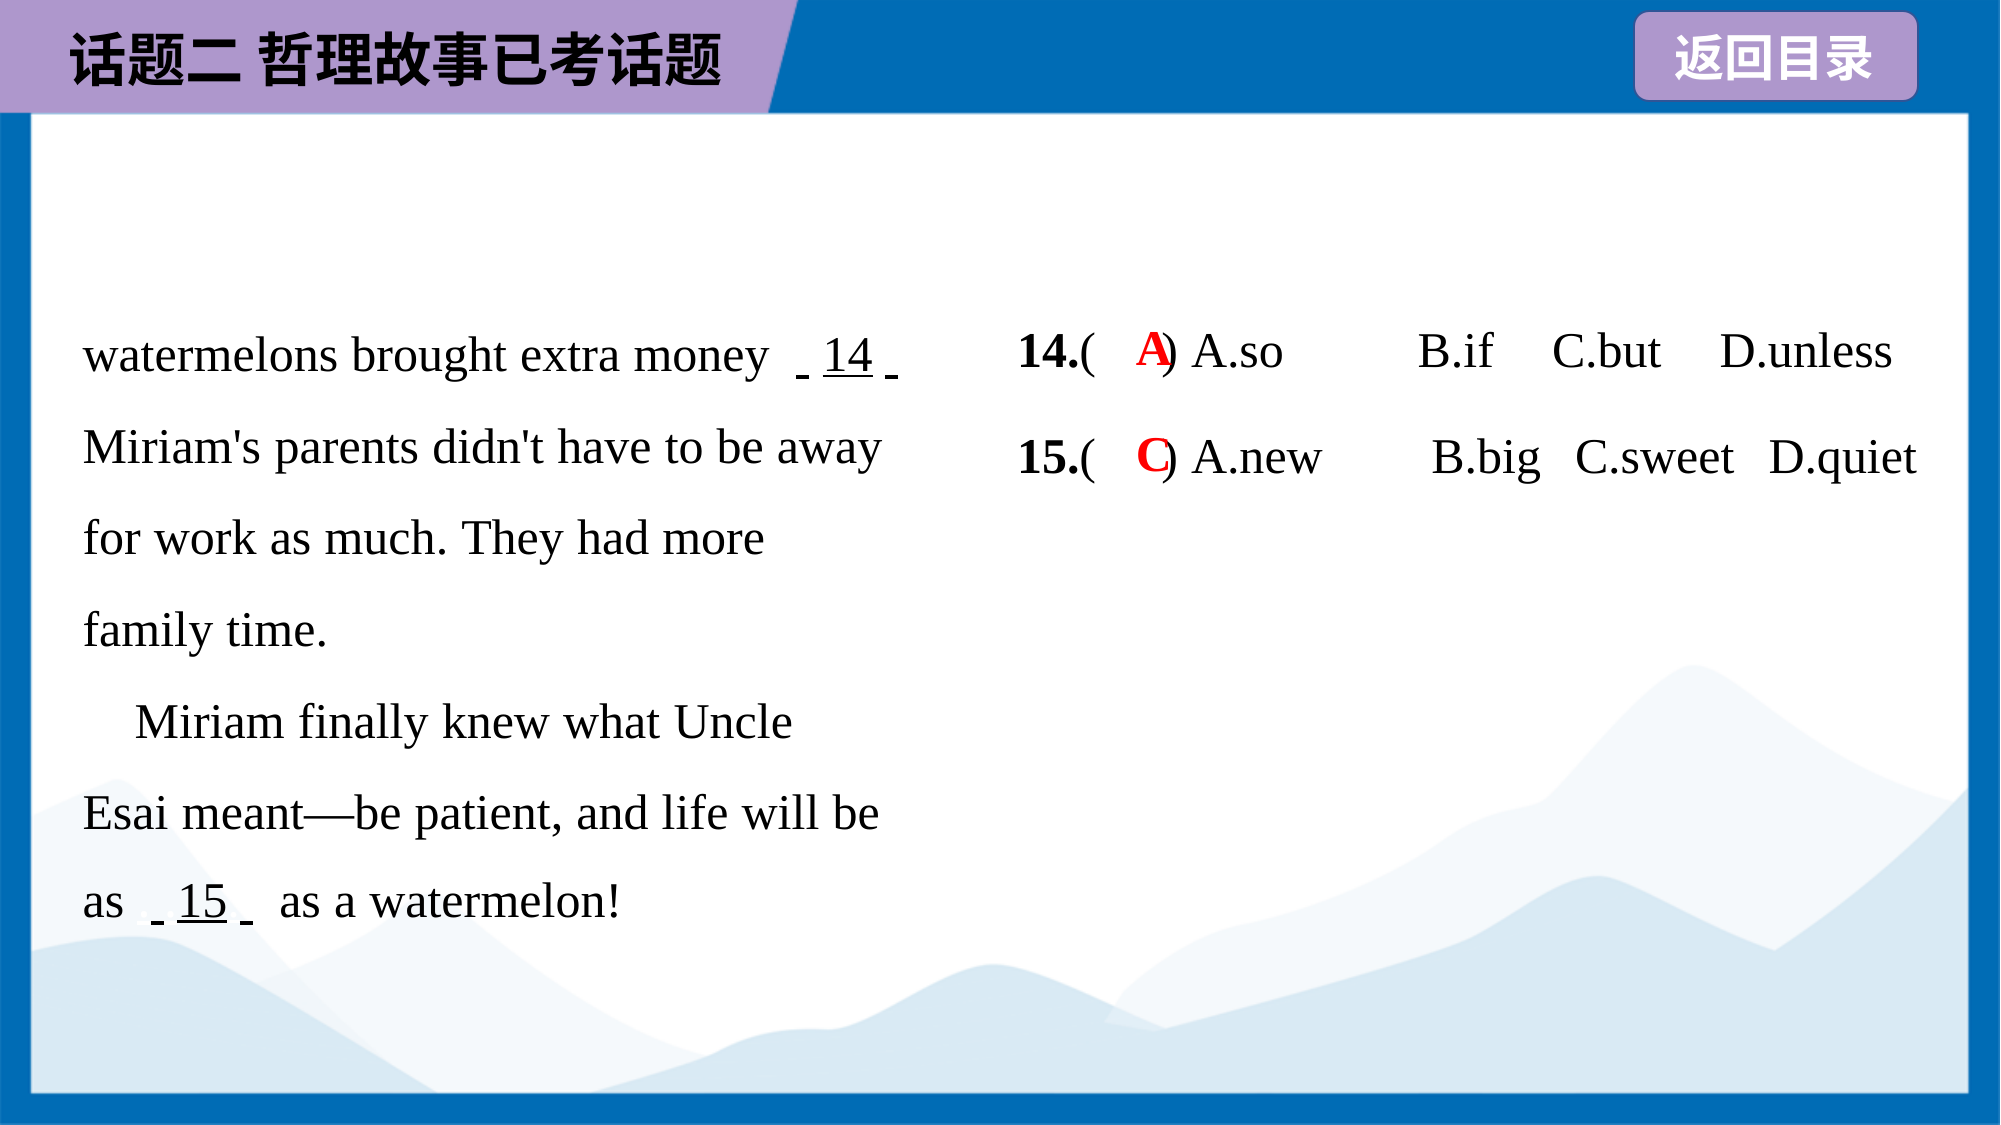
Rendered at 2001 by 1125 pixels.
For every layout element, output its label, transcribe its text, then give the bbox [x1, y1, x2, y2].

picture [0, 0, 2000, 1125]
text_box A [1117, 288, 1190, 367]
text_box 15.( ) A.new B.big C.sweet D.quiet [1016, 395, 1919, 474]
text_box C [1117, 394, 1190, 473]
text_box 14.( ) A.so B.if C.but D.unless [1016, 289, 1919, 368]
text_box watermelons brought extra money . .14. . Miriam's parents didn't have to be away for work as much. They had more family time. Miriam finally knew what Uncle Esai meant—be patient, and life will be as . .15. . as a watermelon! [82, 289, 984, 918]
